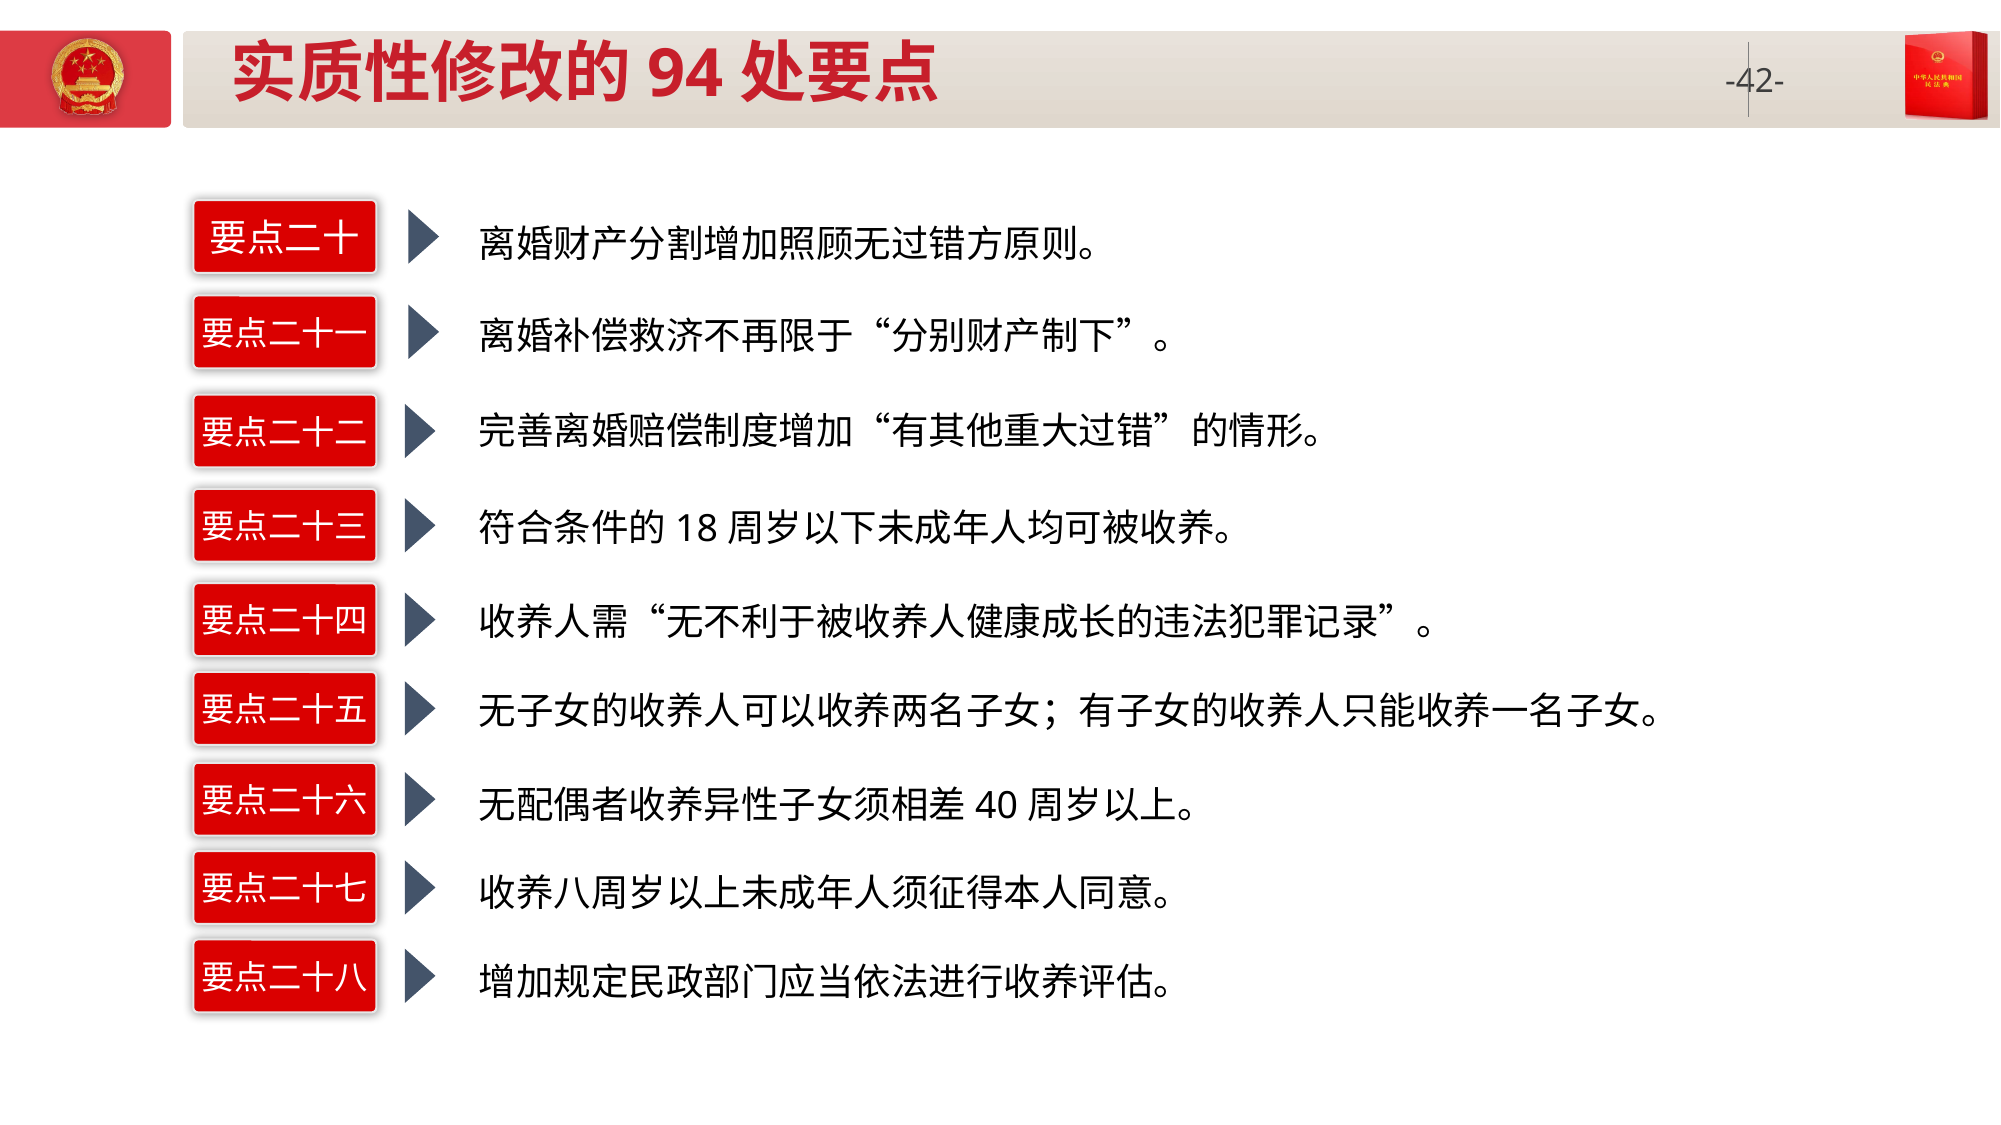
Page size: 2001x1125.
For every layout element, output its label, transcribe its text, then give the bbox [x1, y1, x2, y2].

text_box 离婚补偿救济不再限于“分别财产制下”。 [463, 295, 1890, 365]
text_box 要点二十一 [193, 295, 377, 369]
text_box [404, 948, 436, 1003]
text_box [404, 772, 436, 827]
text_box [404, 592, 436, 647]
text_box 收养八周岁以上未成年人须征得本人同意。 [463, 853, 1619, 922]
text_box 增加规定民政部门应当依法进行收养评估。 [463, 941, 1619, 1011]
text_box 符合条件的18周岁以下未成年人均可被收养。 [463, 487, 1619, 557]
text_box 要点二十 [193, 200, 377, 273]
text_box [404, 498, 436, 553]
text_box 无子女的收养人可以收养两名子女；有子女的收养人只能收养一名子女。 [463, 670, 1838, 739]
title 实质性修改的94处要点 [215, 36, 1749, 115]
text_box [404, 403, 436, 459]
text_box 要点二十三 [193, 488, 377, 562]
text_box 要点二十五 [193, 671, 377, 745]
text_box 收养人需“无不利于被收养人健康成长的违法犯罪记录”。 [463, 581, 1619, 651]
text_box [404, 860, 436, 915]
text_box 要点二十二 [193, 394, 377, 468]
text_box 要点二十四 [193, 583, 377, 657]
text_box 无配偶者收养异性子女须相差40周岁以上。 [463, 764, 1619, 834]
text_box 要点二十七 [193, 851, 377, 924]
text_box 离婚财产分割增加照顾无过错方原则。 [463, 203, 1890, 273]
text_box 要点二十八 [193, 939, 377, 1013]
picture [1865, 22, 2001, 120]
picture [44, 38, 127, 117]
text_box [404, 681, 436, 736]
text_box 要点二十六 [193, 762, 377, 836]
text_box 完善离婚赔偿制度增加“有其他重大过错”的情形。 [463, 391, 1890, 460]
text_box [408, 209, 440, 264]
text_box [408, 304, 440, 359]
